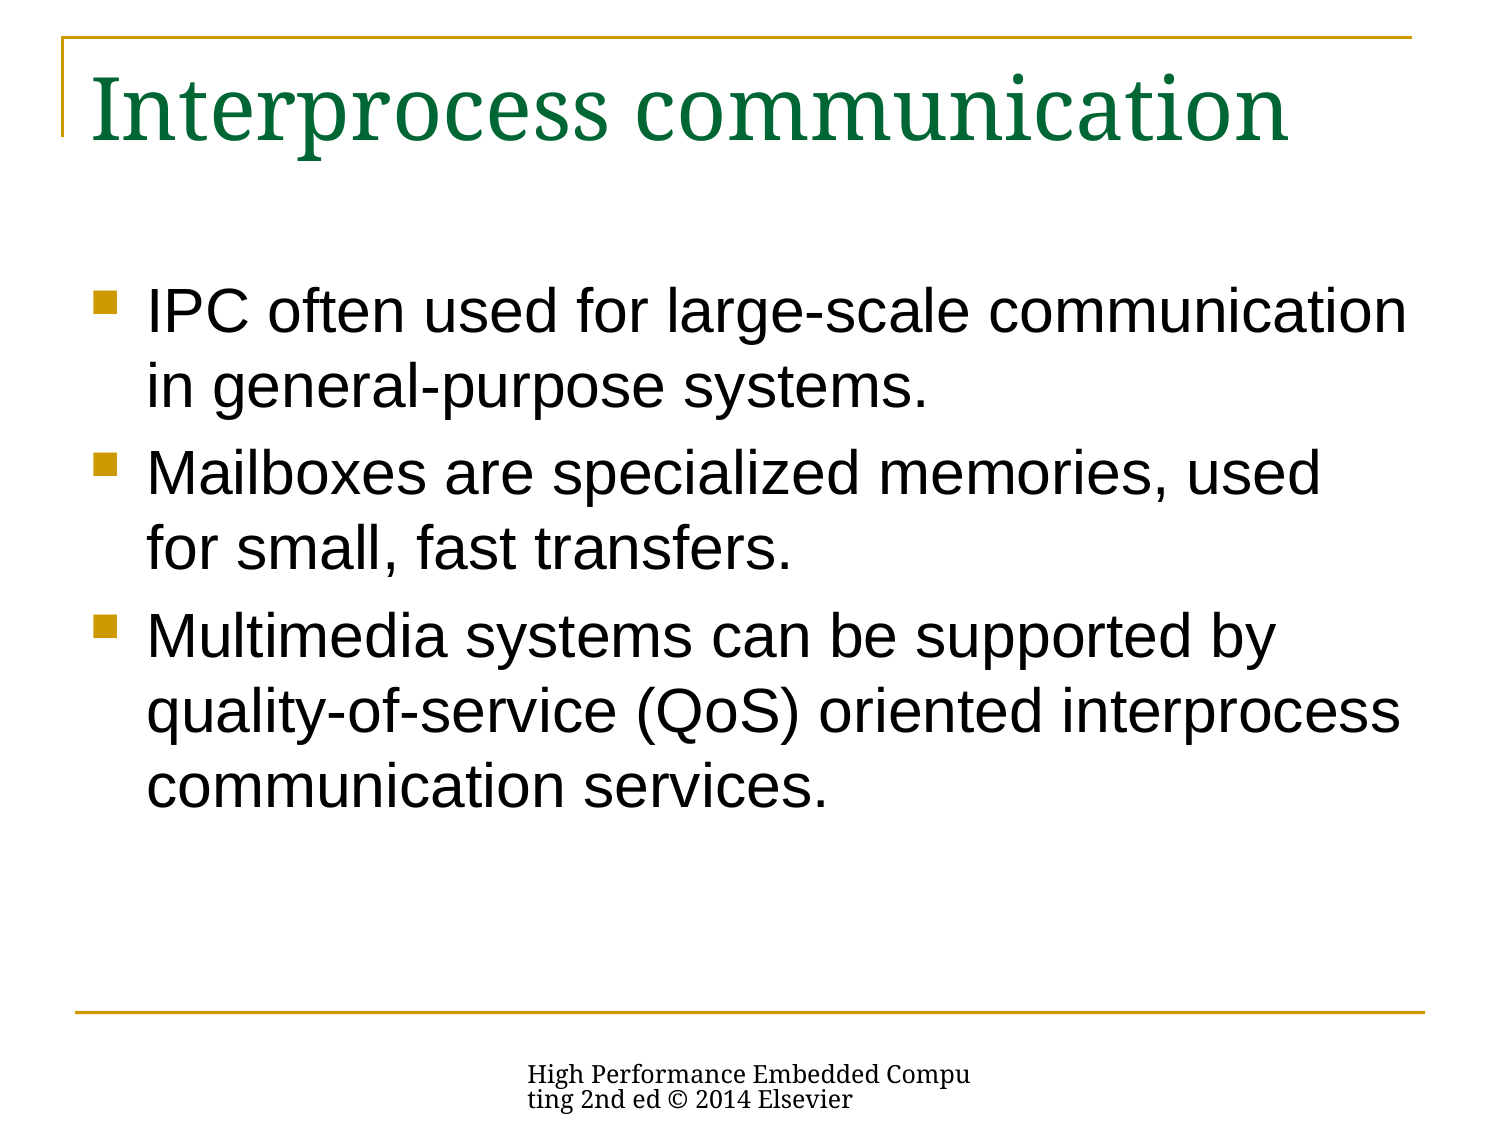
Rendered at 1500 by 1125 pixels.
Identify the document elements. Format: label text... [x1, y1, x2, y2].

list IPC often used for large-scale communication in general-purpose systems. Mailboxes are specialized memories, used for small, fast transfers. Multimedia systems can be supported by quality-of-service (QoS) oriented interprocess communication services. [75, 262, 1425, 1006]
title Interprocess communication [75, 45, 1425, 233]
footer High Performance Embedded Computing 2nd ed © 2014 Elsevier [512, 1025, 988, 1100]
